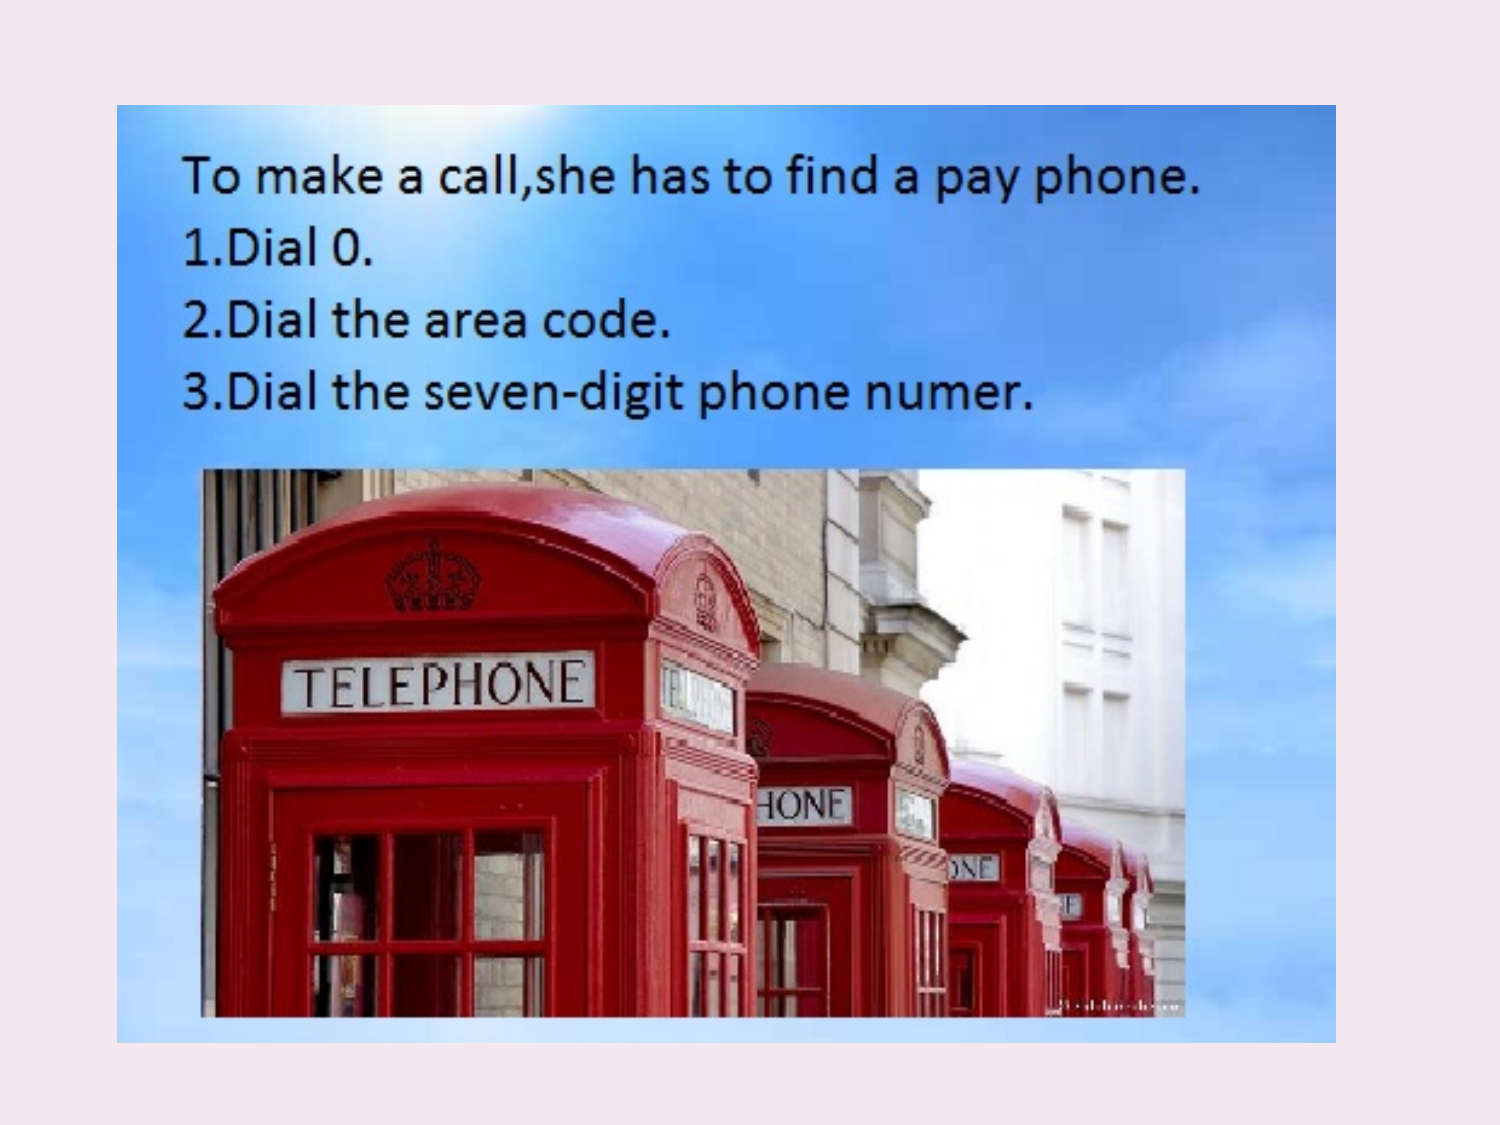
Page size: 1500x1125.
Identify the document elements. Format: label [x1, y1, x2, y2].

picture [116, 105, 1337, 1044]
